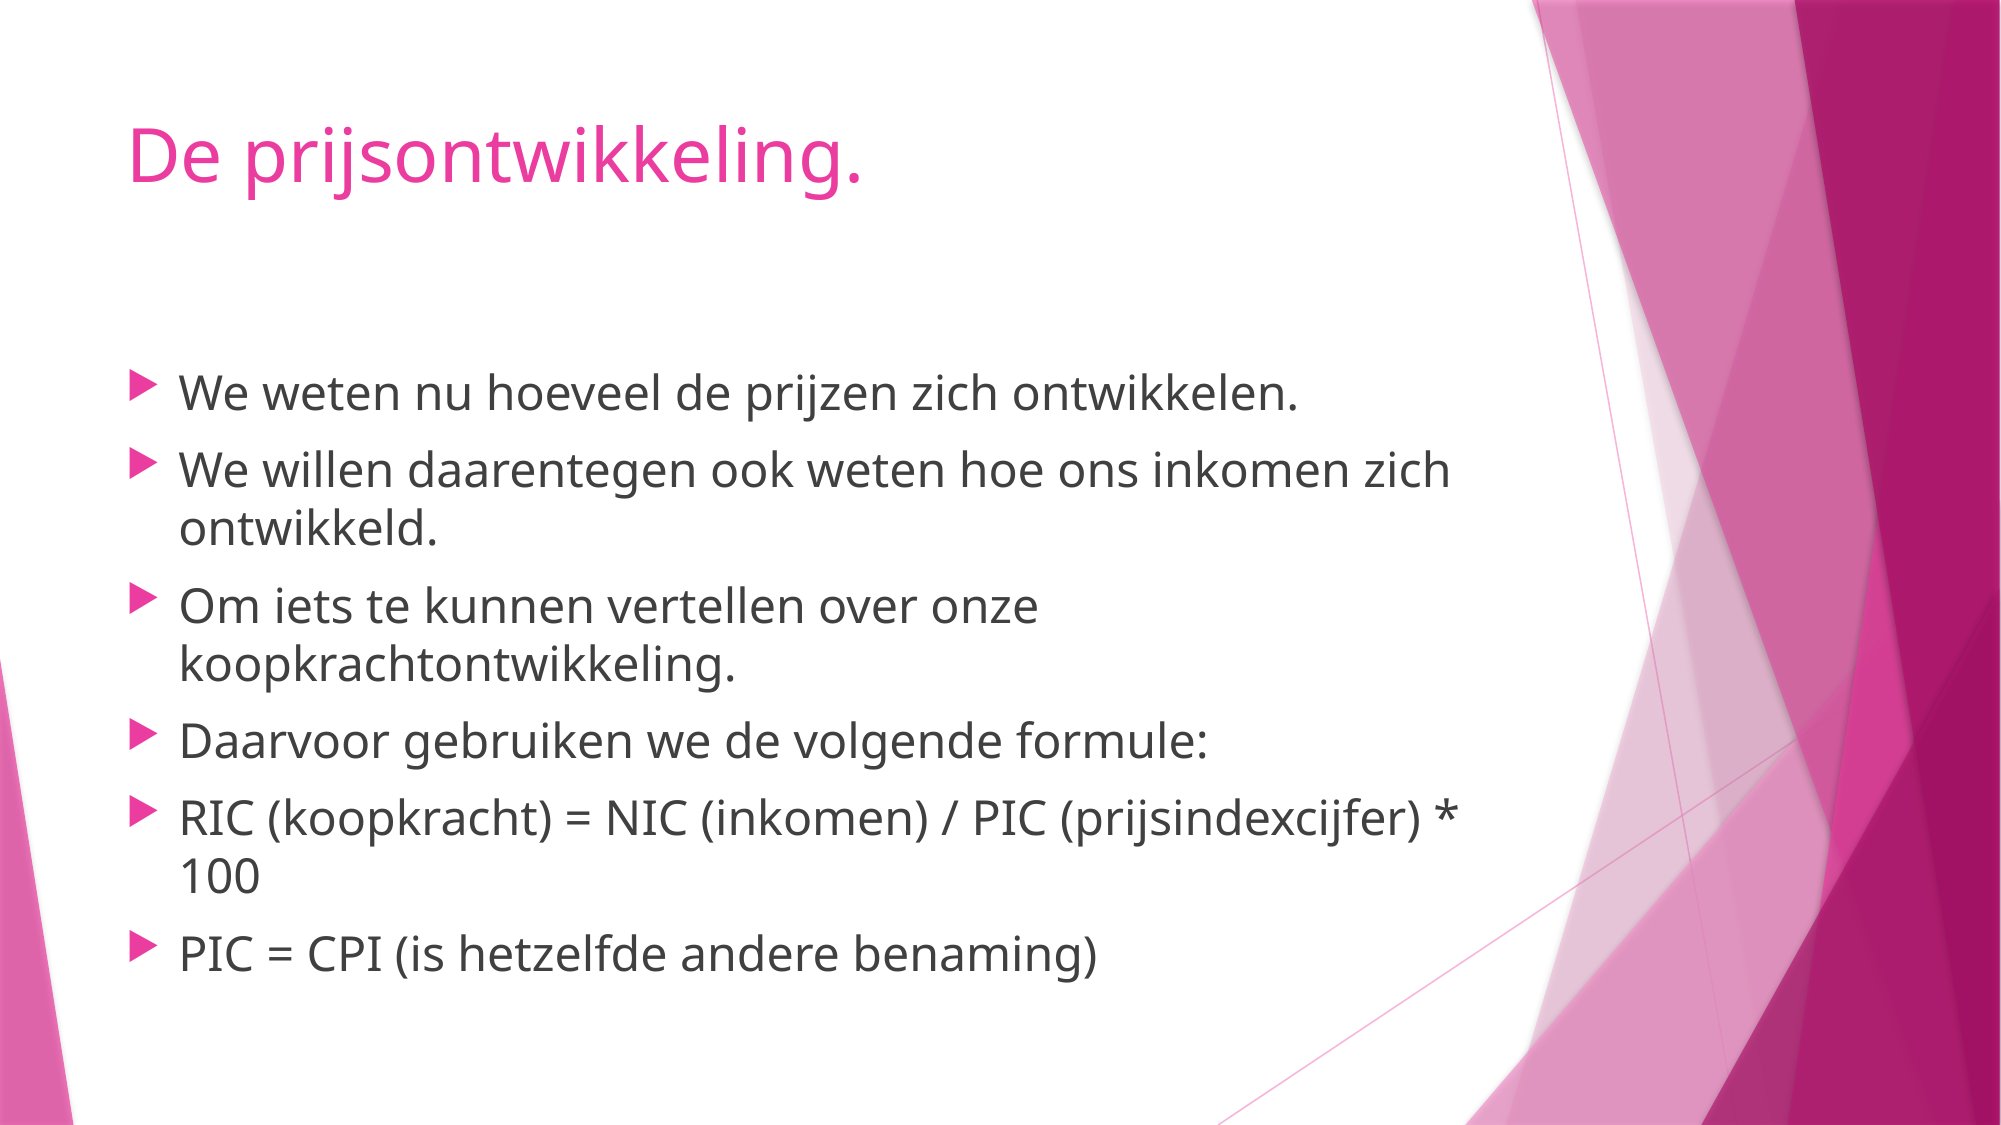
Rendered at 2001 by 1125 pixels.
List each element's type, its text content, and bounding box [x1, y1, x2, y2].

title De prijsontwikkeling. [111, 99, 1522, 317]
list We weten nu hoeveel de prijzen zich ontwikkelen. We willen daarentegen ook weten hoe ons inkomen zich ontwikkeld. Om iets te kunnen vertellen over onze koopkrachtontwikkeling. Daarvoor gebruiken we de volgende formule: RIC (koopkracht) = NIC (inkomen) / PIC (prijsindexcijfer) * 100 PIC = CPI (is hetzelfde andere benaming) [111, 354, 1522, 992]
